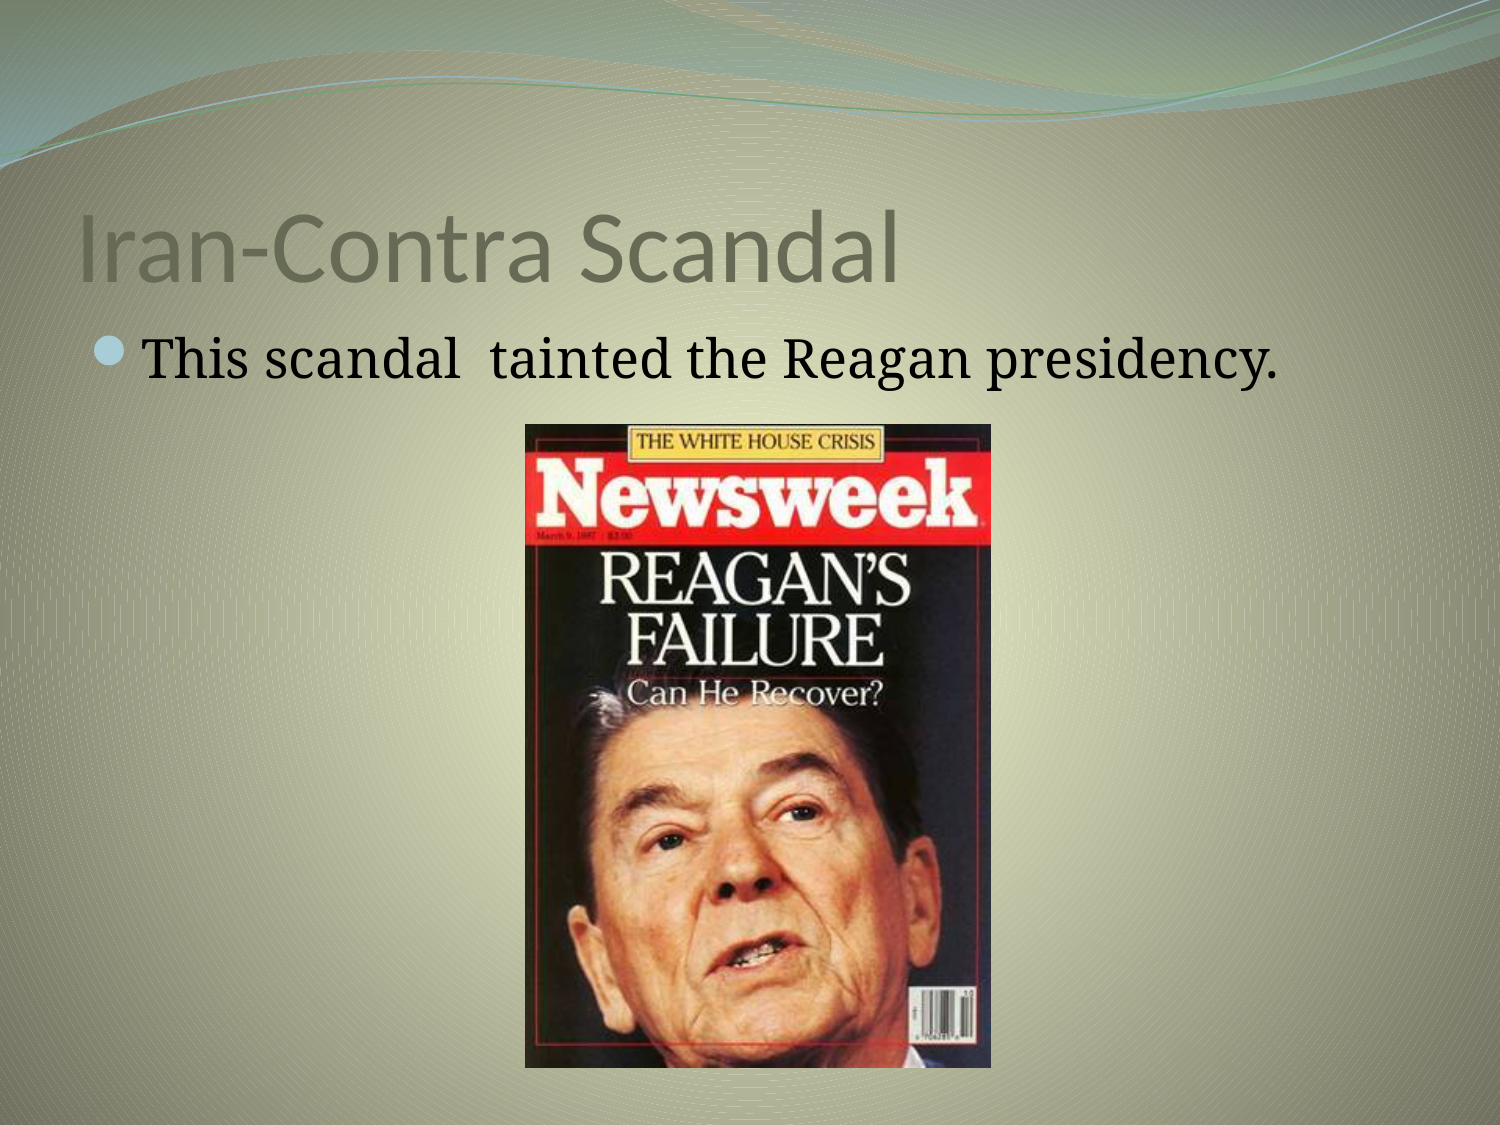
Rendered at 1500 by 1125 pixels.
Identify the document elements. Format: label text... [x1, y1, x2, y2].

title Iran-Contra Scandal [75, 115, 1425, 303]
title 1992 Election [991, 427, 996, 1038]
picture [524, 424, 991, 1068]
title 1992 Election [517, 426, 524, 1038]
list This scandal tainted the Reagan presidency. [75, 317, 1425, 1038]
